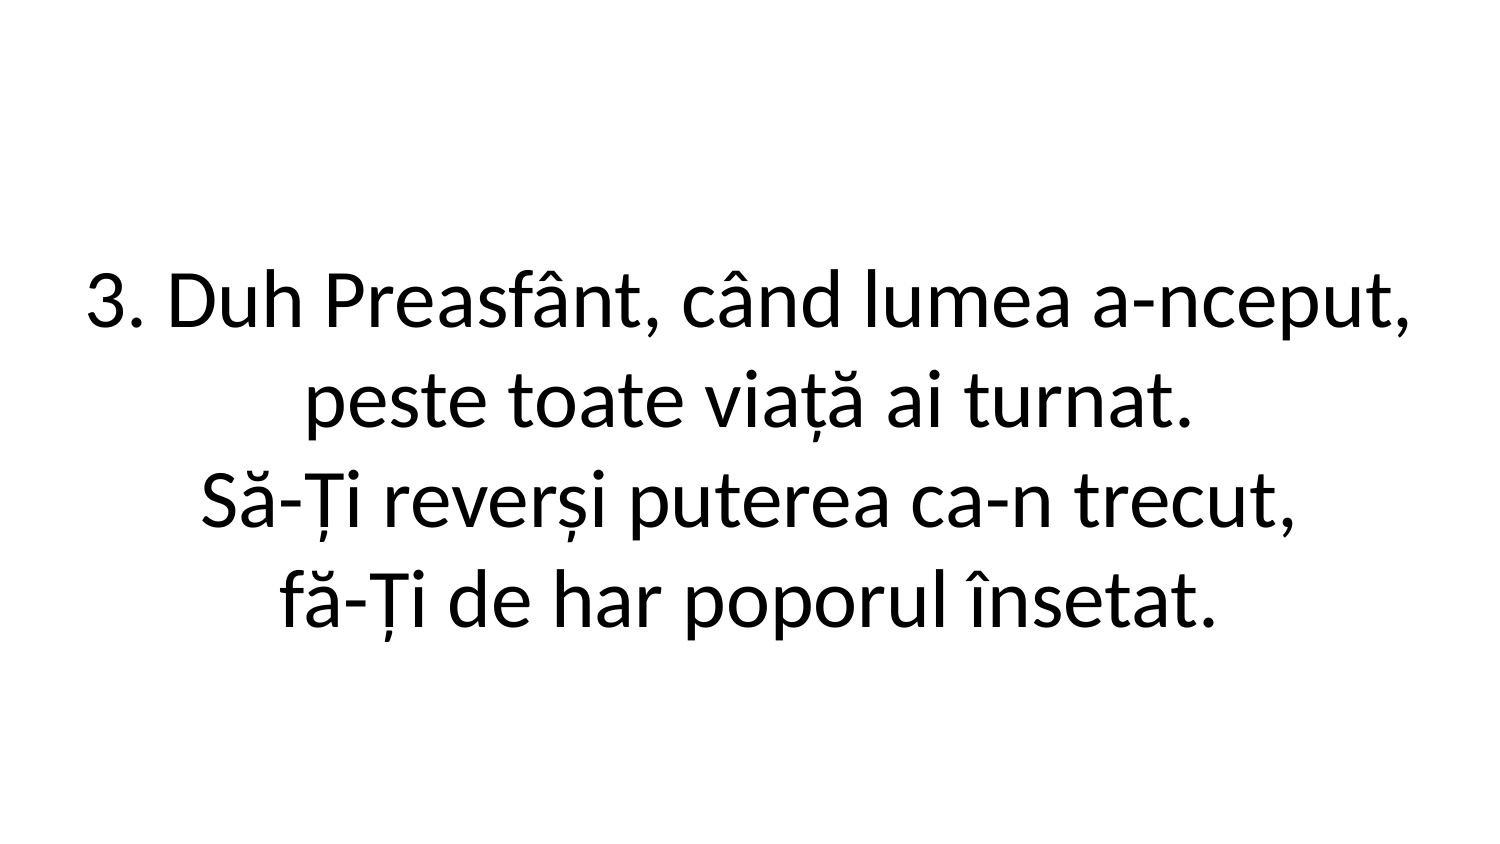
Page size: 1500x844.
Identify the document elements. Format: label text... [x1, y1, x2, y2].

text_box 3. Duh Preasfânt, când lumea a-nceput, peste toate viață ai turnat. Să-Ți reverși puterea ca-n trecut, fă-Ți de har poporul însetat. [69, 192, 1430, 652]
